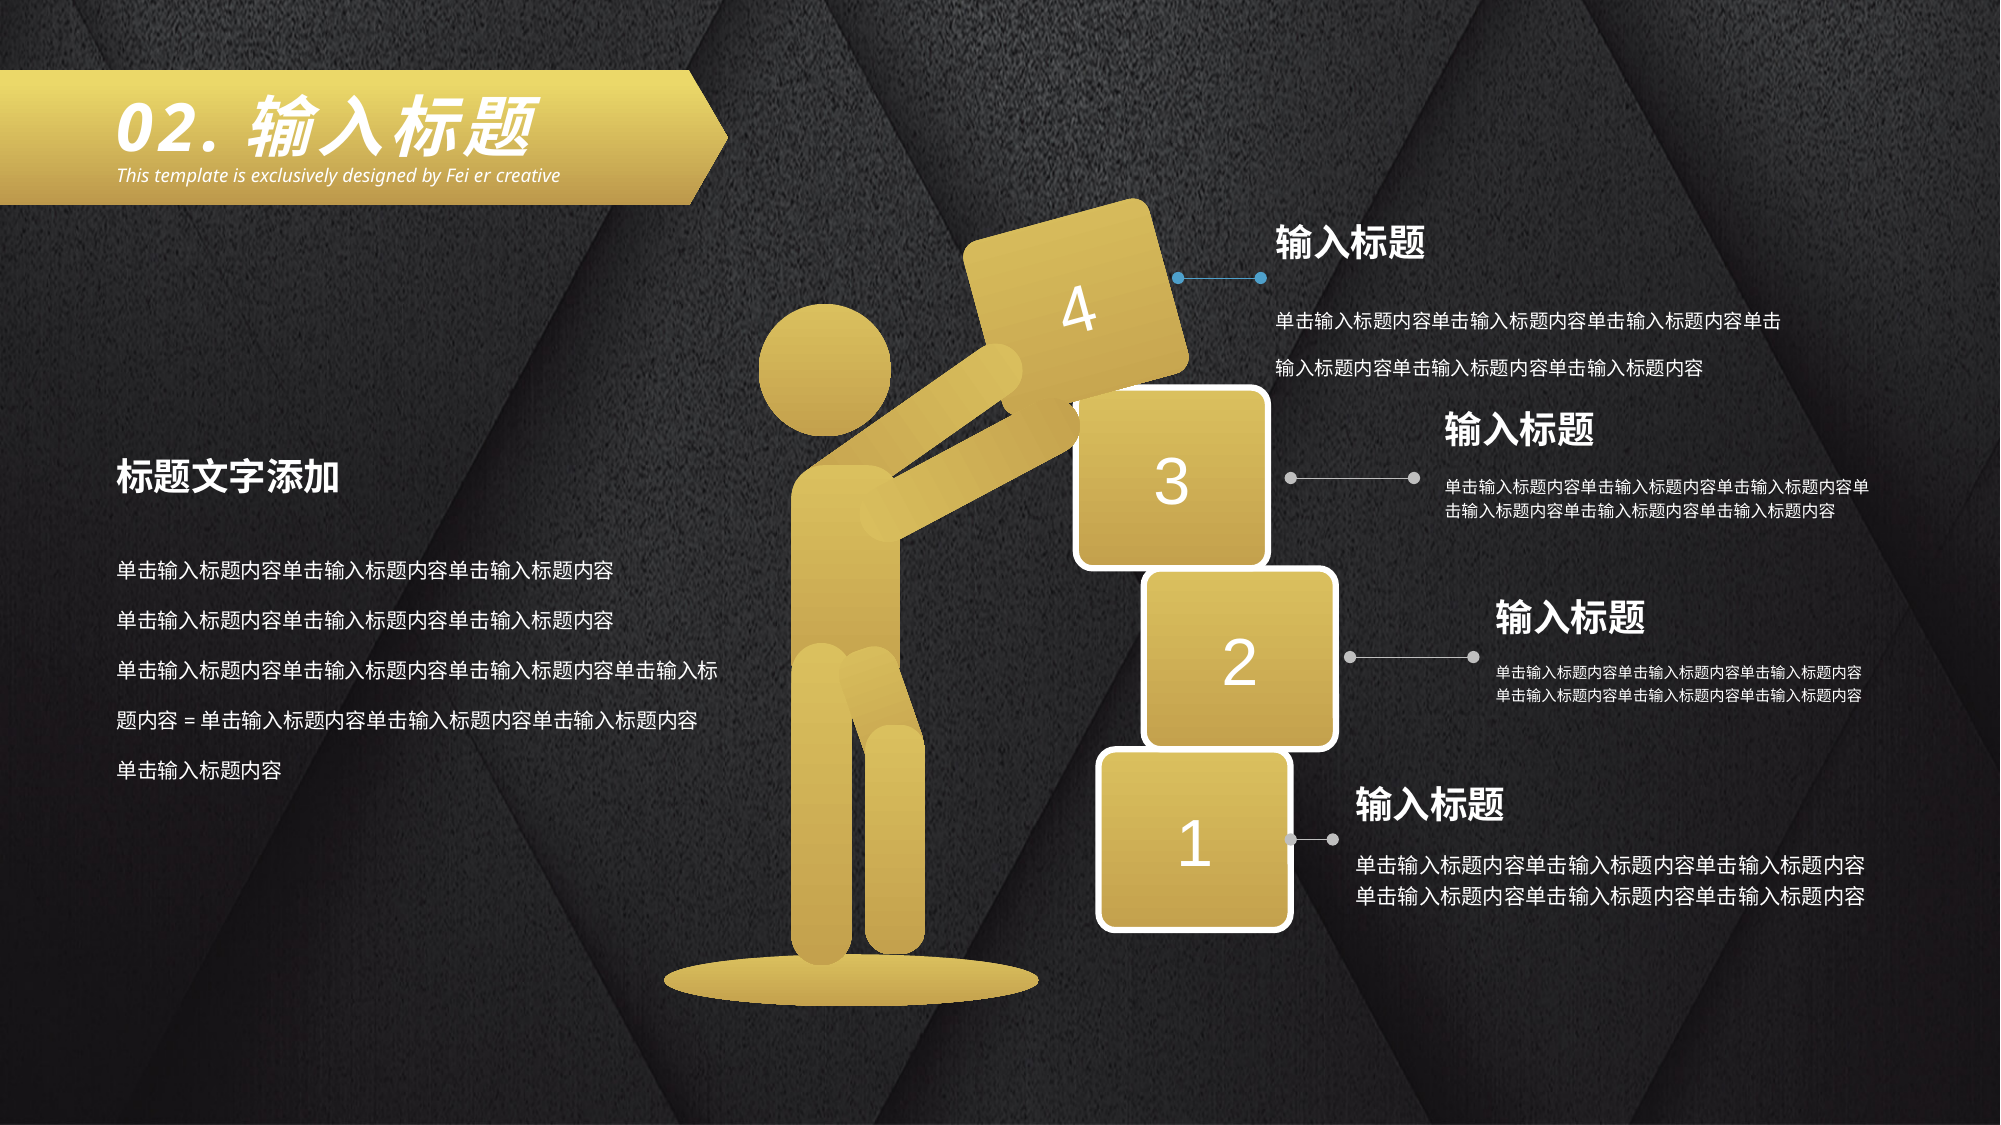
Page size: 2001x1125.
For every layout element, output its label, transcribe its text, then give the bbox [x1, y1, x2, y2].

picture [0, 0, 2000, 1125]
text_box [790, 464, 901, 667]
text_box [790, 642, 853, 966]
text_box 3 [1074, 386, 1270, 570]
text_box [859, 397, 1081, 543]
text_box [838, 646, 924, 753]
text_box 4 [962, 197, 1190, 415]
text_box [1480, 579, 1878, 733]
text_box [758, 303, 892, 437]
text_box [1429, 392, 1890, 546]
text_box [812, 343, 1024, 476]
text_box 2 [1142, 567, 1337, 751]
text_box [1260, 205, 1811, 388]
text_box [1340, 767, 1890, 920]
text_box [664, 954, 1039, 1007]
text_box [0, 69, 728, 206]
text_box 1 [1097, 748, 1292, 932]
text_box [864, 724, 926, 955]
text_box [101, 436, 744, 844]
